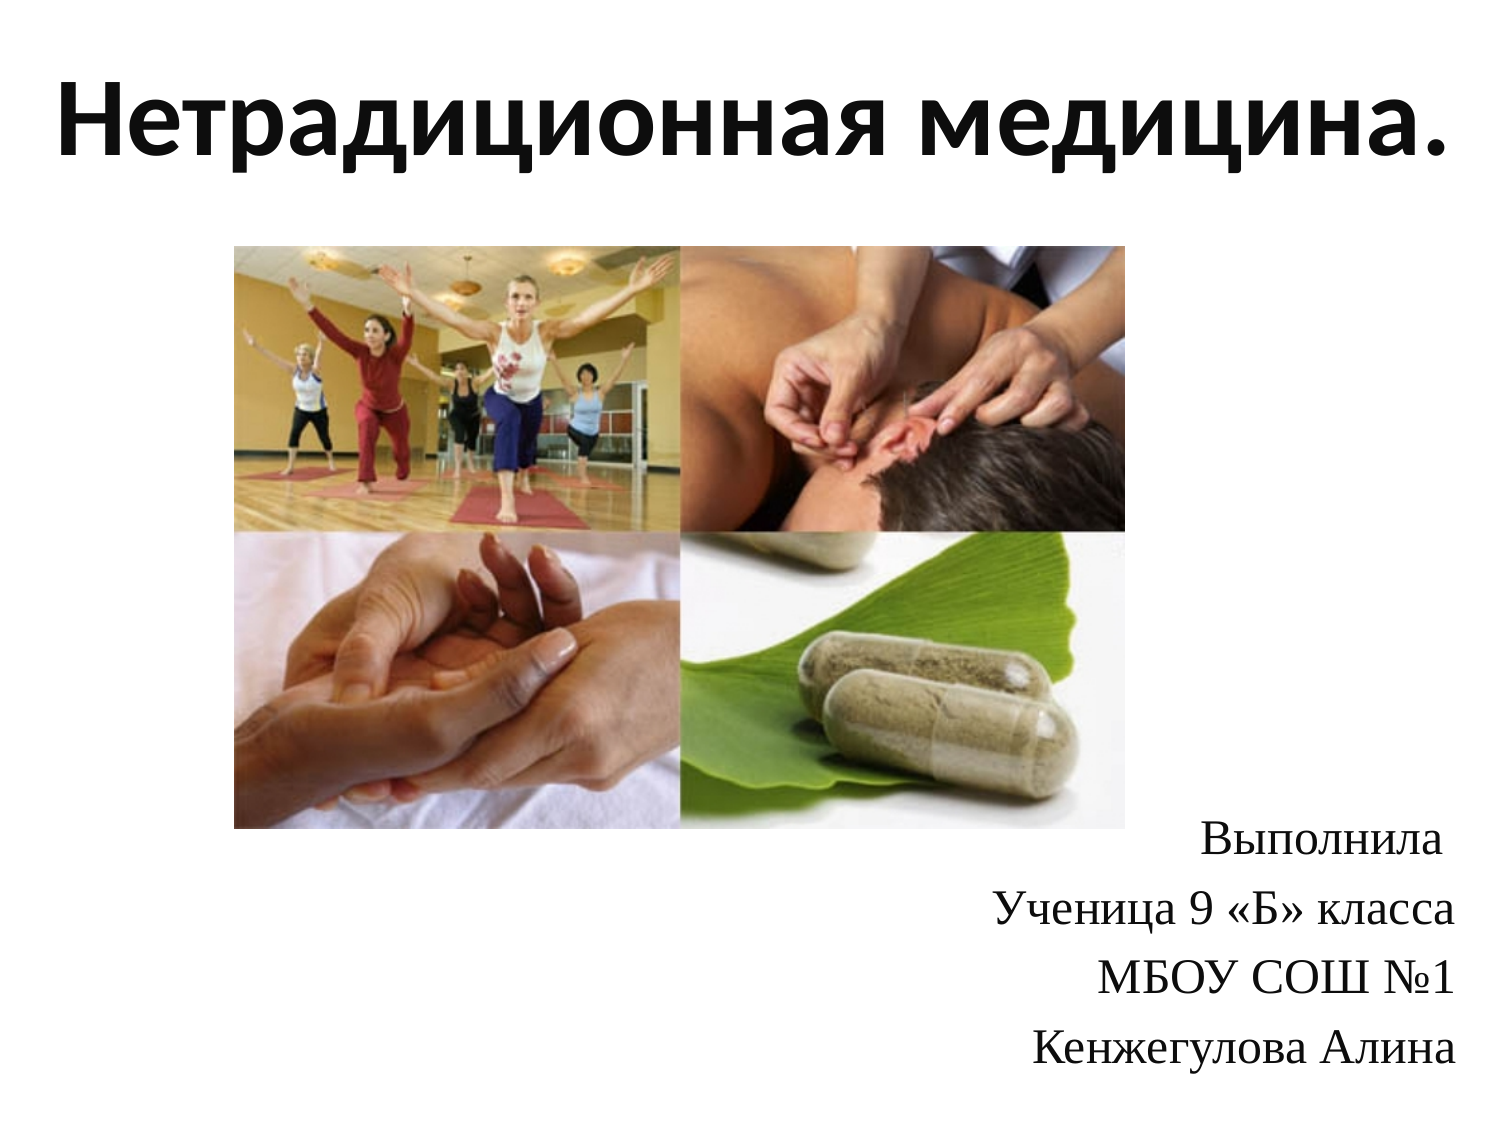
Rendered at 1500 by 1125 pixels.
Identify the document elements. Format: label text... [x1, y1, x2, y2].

subtitle Выполнила Ученица 9 «Б» класса МБОУ СОШ №1 Кенжегулова Алина [421, 796, 1472, 1085]
text_box Нетрадиционная медицина. [40, 35, 1467, 186]
picture [234, 245, 1126, 829]
